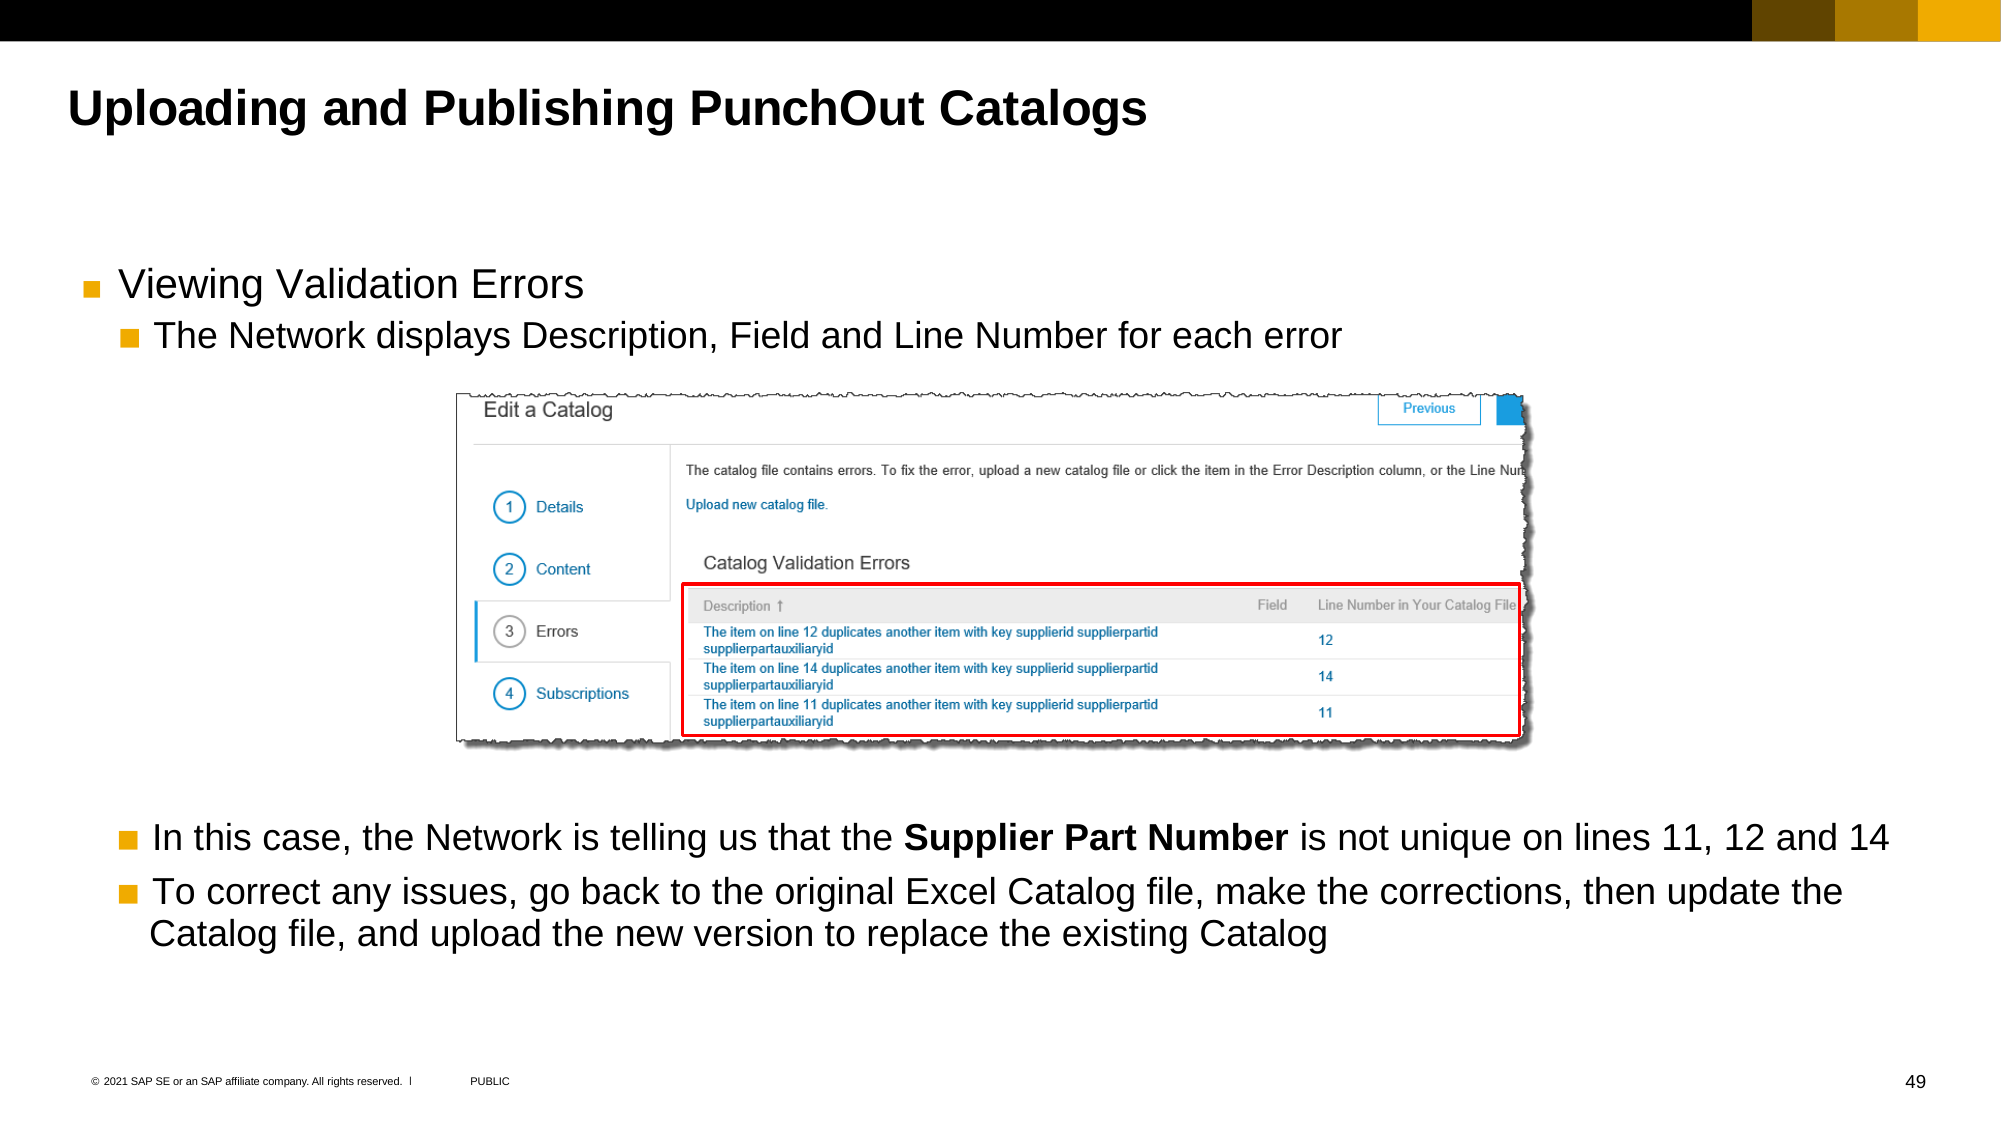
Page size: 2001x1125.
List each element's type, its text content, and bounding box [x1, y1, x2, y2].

text_box [1751, 0, 1836, 42]
text_box ▪In this case, the Network is telling us that the Supplier Part Number is not unique on lines 11, 12 and 14 ▪To correct any issues, go back to the original Excel Catalog file, make the corrections, then update the [115, 813, 1891, 913]
text_box Uploading and Publishing PunchOut Catalogs [67, 75, 1148, 136]
text_box [1919, 0, 2001, 42]
picture [456, 389, 1544, 759]
text_box ©2021 SAP SE or an SAP affiliate company. All rights reserved. ǀ PUBLIC 49 [91, 1069, 1927, 1093]
text_box ▪The Network displays Description, Field and Line Number for each error [117, 310, 1344, 356]
text_box [0, 0, 1751, 42]
text_box Catalog file, and upload the new version to replace the existing Catalog [149, 908, 1329, 954]
text_box [1836, 0, 1919, 42]
text_box ▪ Viewing Validation Errors [80, 257, 585, 308]
text_box [0, 42, 2001, 1125]
